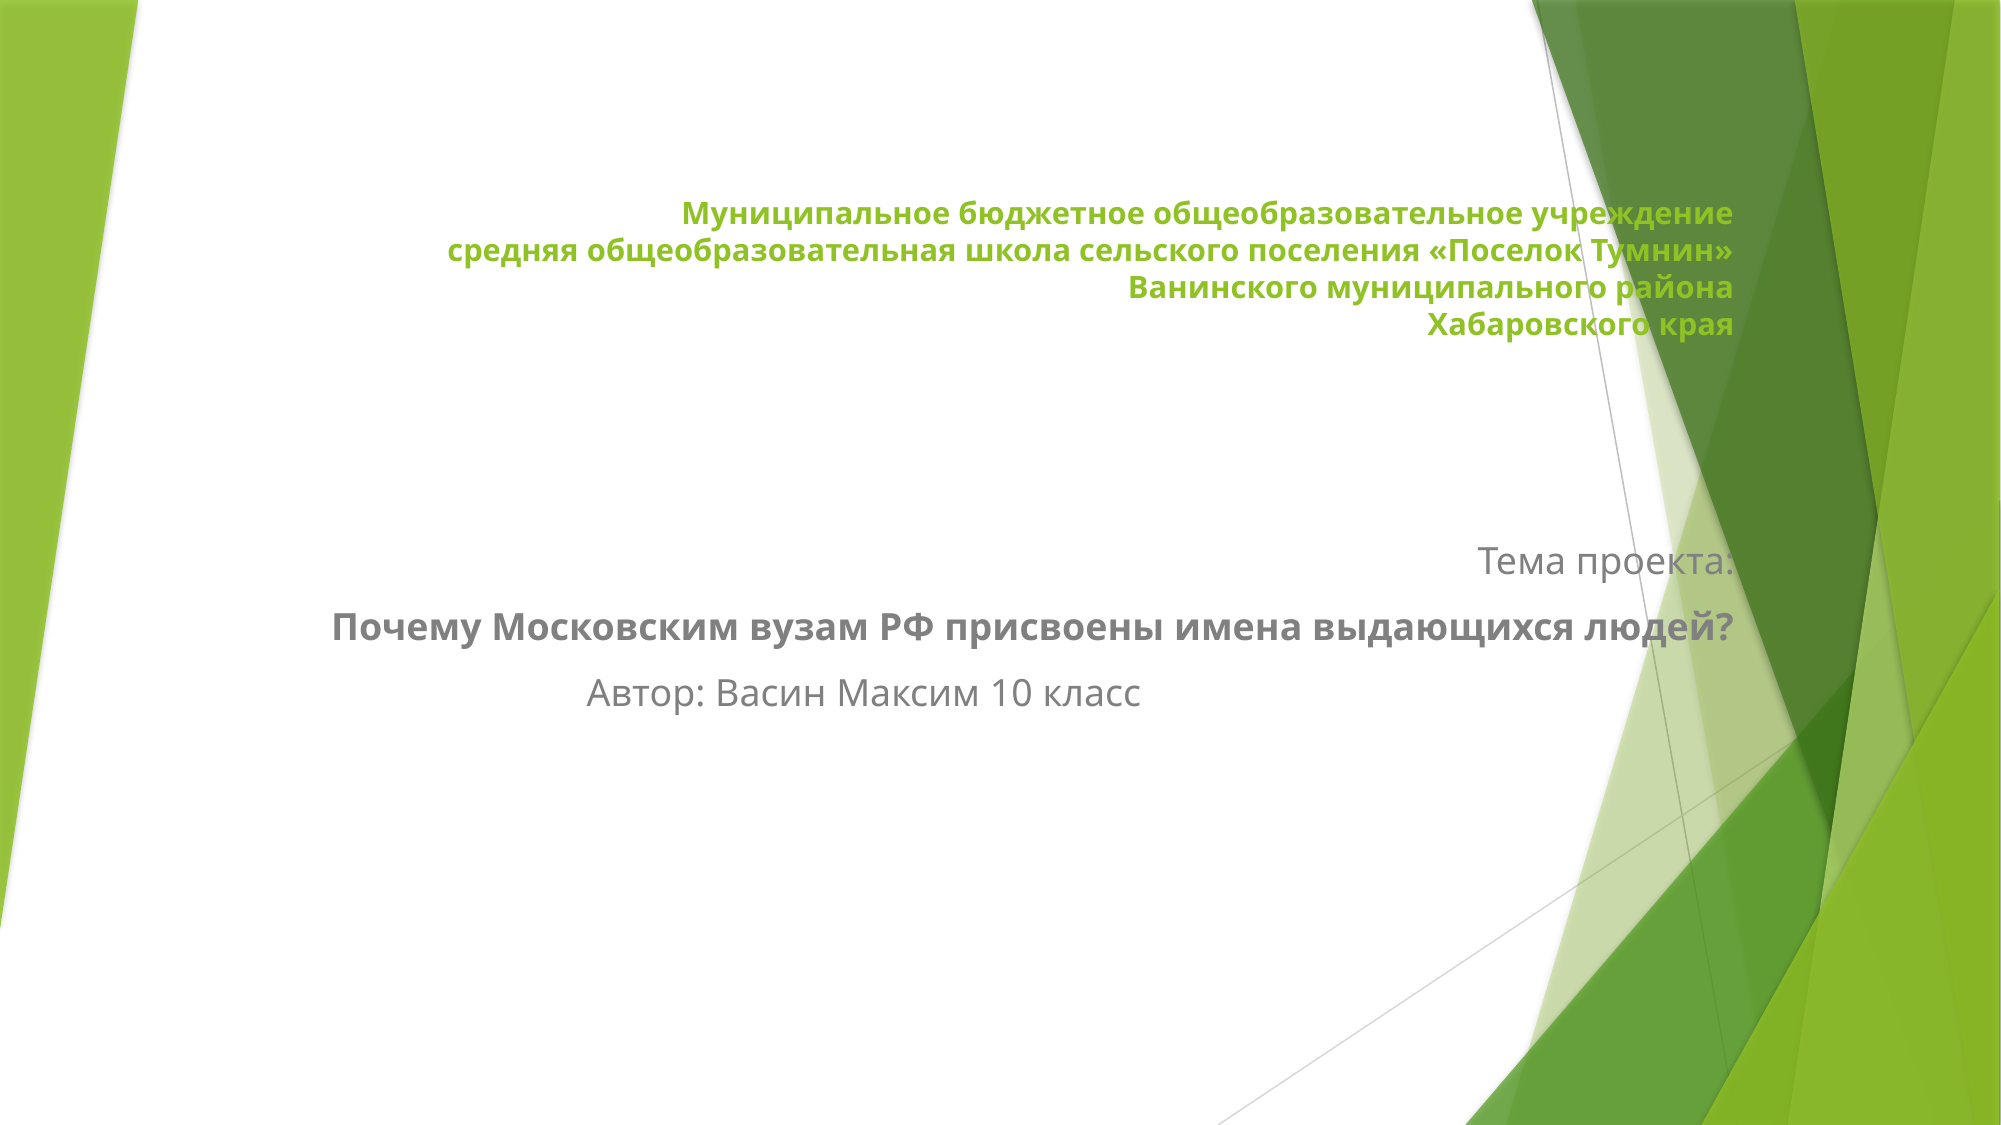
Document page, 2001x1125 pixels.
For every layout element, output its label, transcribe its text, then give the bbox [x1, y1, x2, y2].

subtitle Тема проекта: Почему Московским вузам РФ присвоены имена выдающихся людей? Автор: Васин Максим 10 класс [249, 463, 1750, 863]
title Муниципальное бюджетное общеобразовательное учреждение средняя общеобразовательная школа сельского поселения «Поселок Тумнин» Ванинского муниципального района Хабаровского края [249, 184, 1750, 387]
